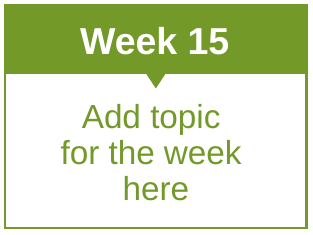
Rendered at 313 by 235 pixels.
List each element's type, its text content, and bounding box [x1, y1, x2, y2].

text_box Add topic for the week here [11, 92, 301, 215]
text_box [4, 4, 308, 229]
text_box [4, 5, 307, 89]
